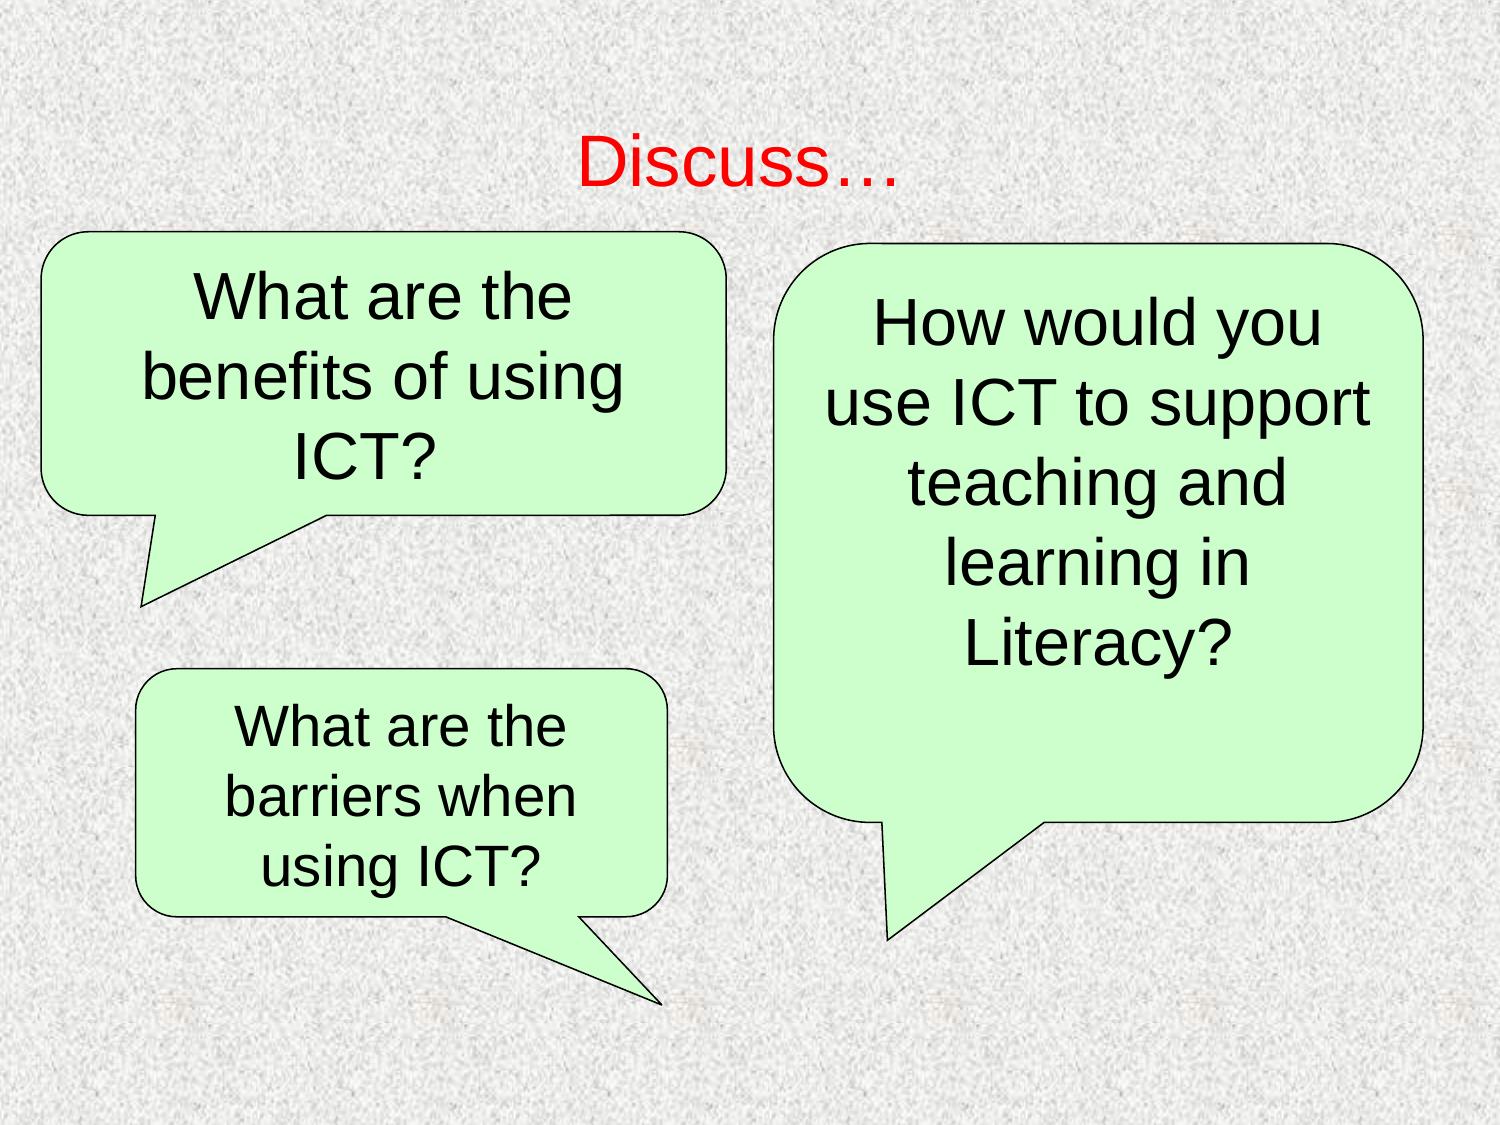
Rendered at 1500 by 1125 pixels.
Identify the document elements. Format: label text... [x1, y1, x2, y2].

text_box What are the benefits of using ICT? [41, 231, 727, 607]
text_box What are the barriers when using ICT? [135, 668, 668, 1006]
title Discuss… [52, 101, 1428, 213]
picture [0, 0, 1500, 1125]
text_box How would you use ICT to support teaching and learning in Literacy? [773, 243, 1424, 941]
